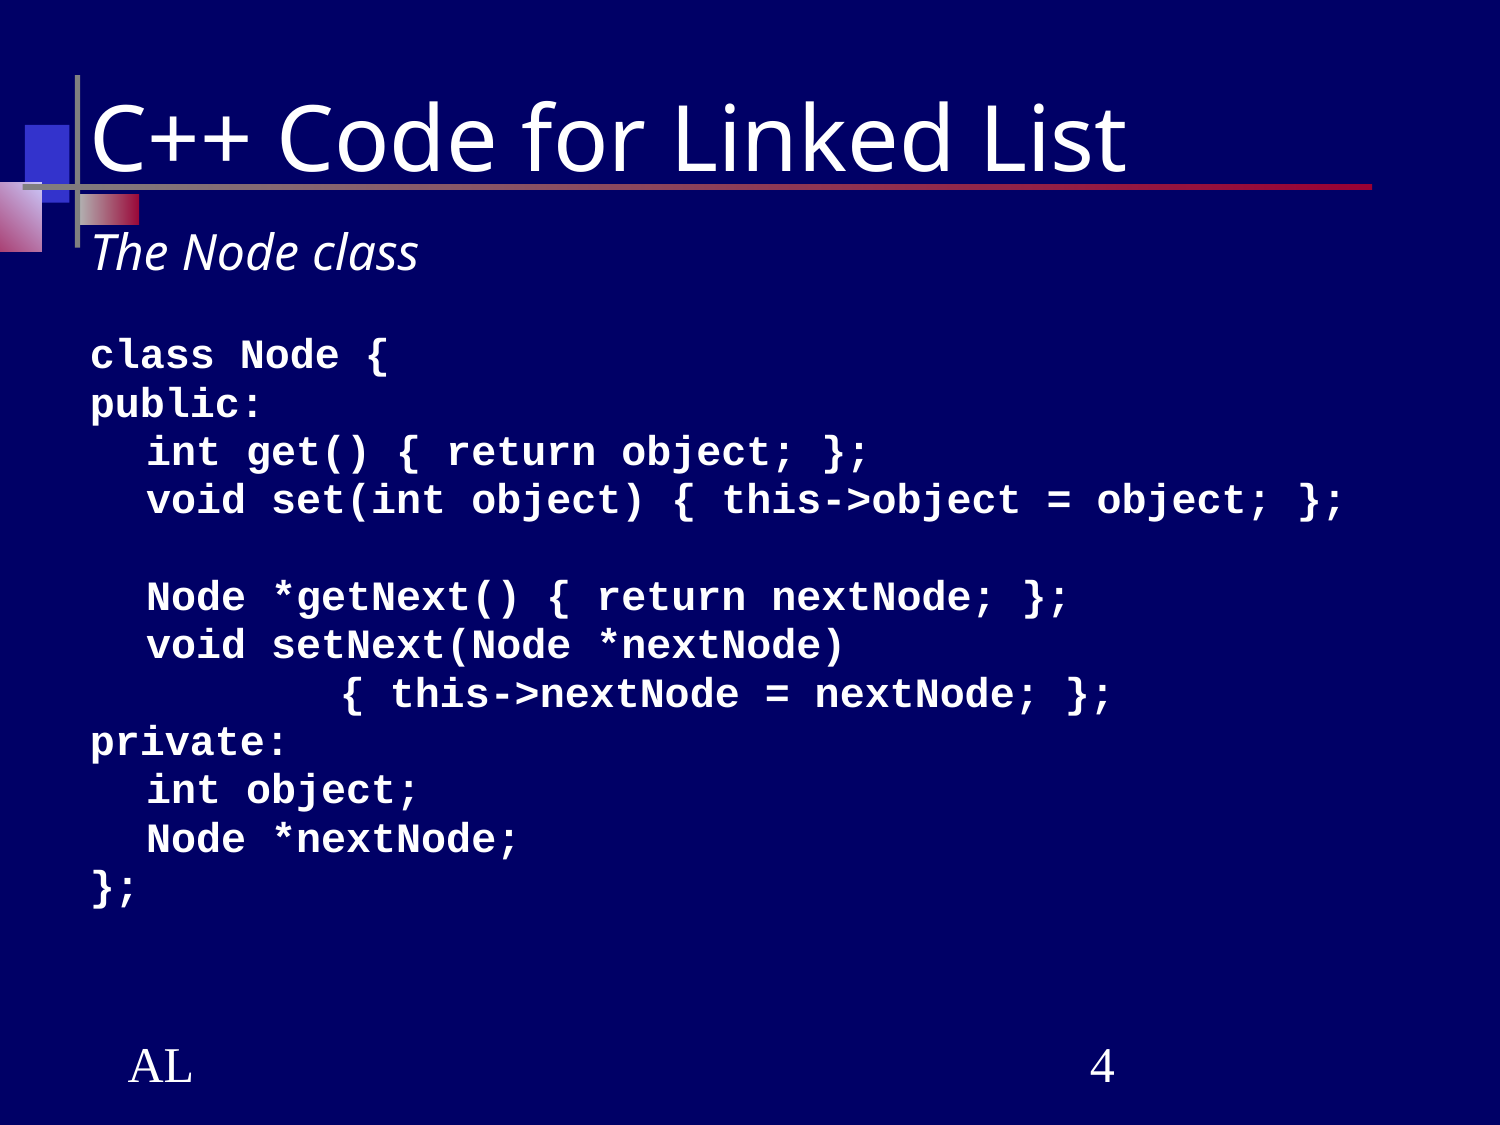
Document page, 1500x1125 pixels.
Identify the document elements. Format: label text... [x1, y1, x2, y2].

list The Node class class Node { public: int get() { return object; }; void set(int object) { this->object = object; }; Node *getNext() { return nextNode; }; void setNext(Node *nextNode) { this->nextNode = nextNode; }; private: int object; Node *nextNode; }; [74, 224, 1425, 975]
slide_number ‹#› [1074, 1025, 1388, 1100]
title C++ Code for Linked List [74, 59, 1425, 210]
slide_number AL [112, 1025, 425, 1100]
